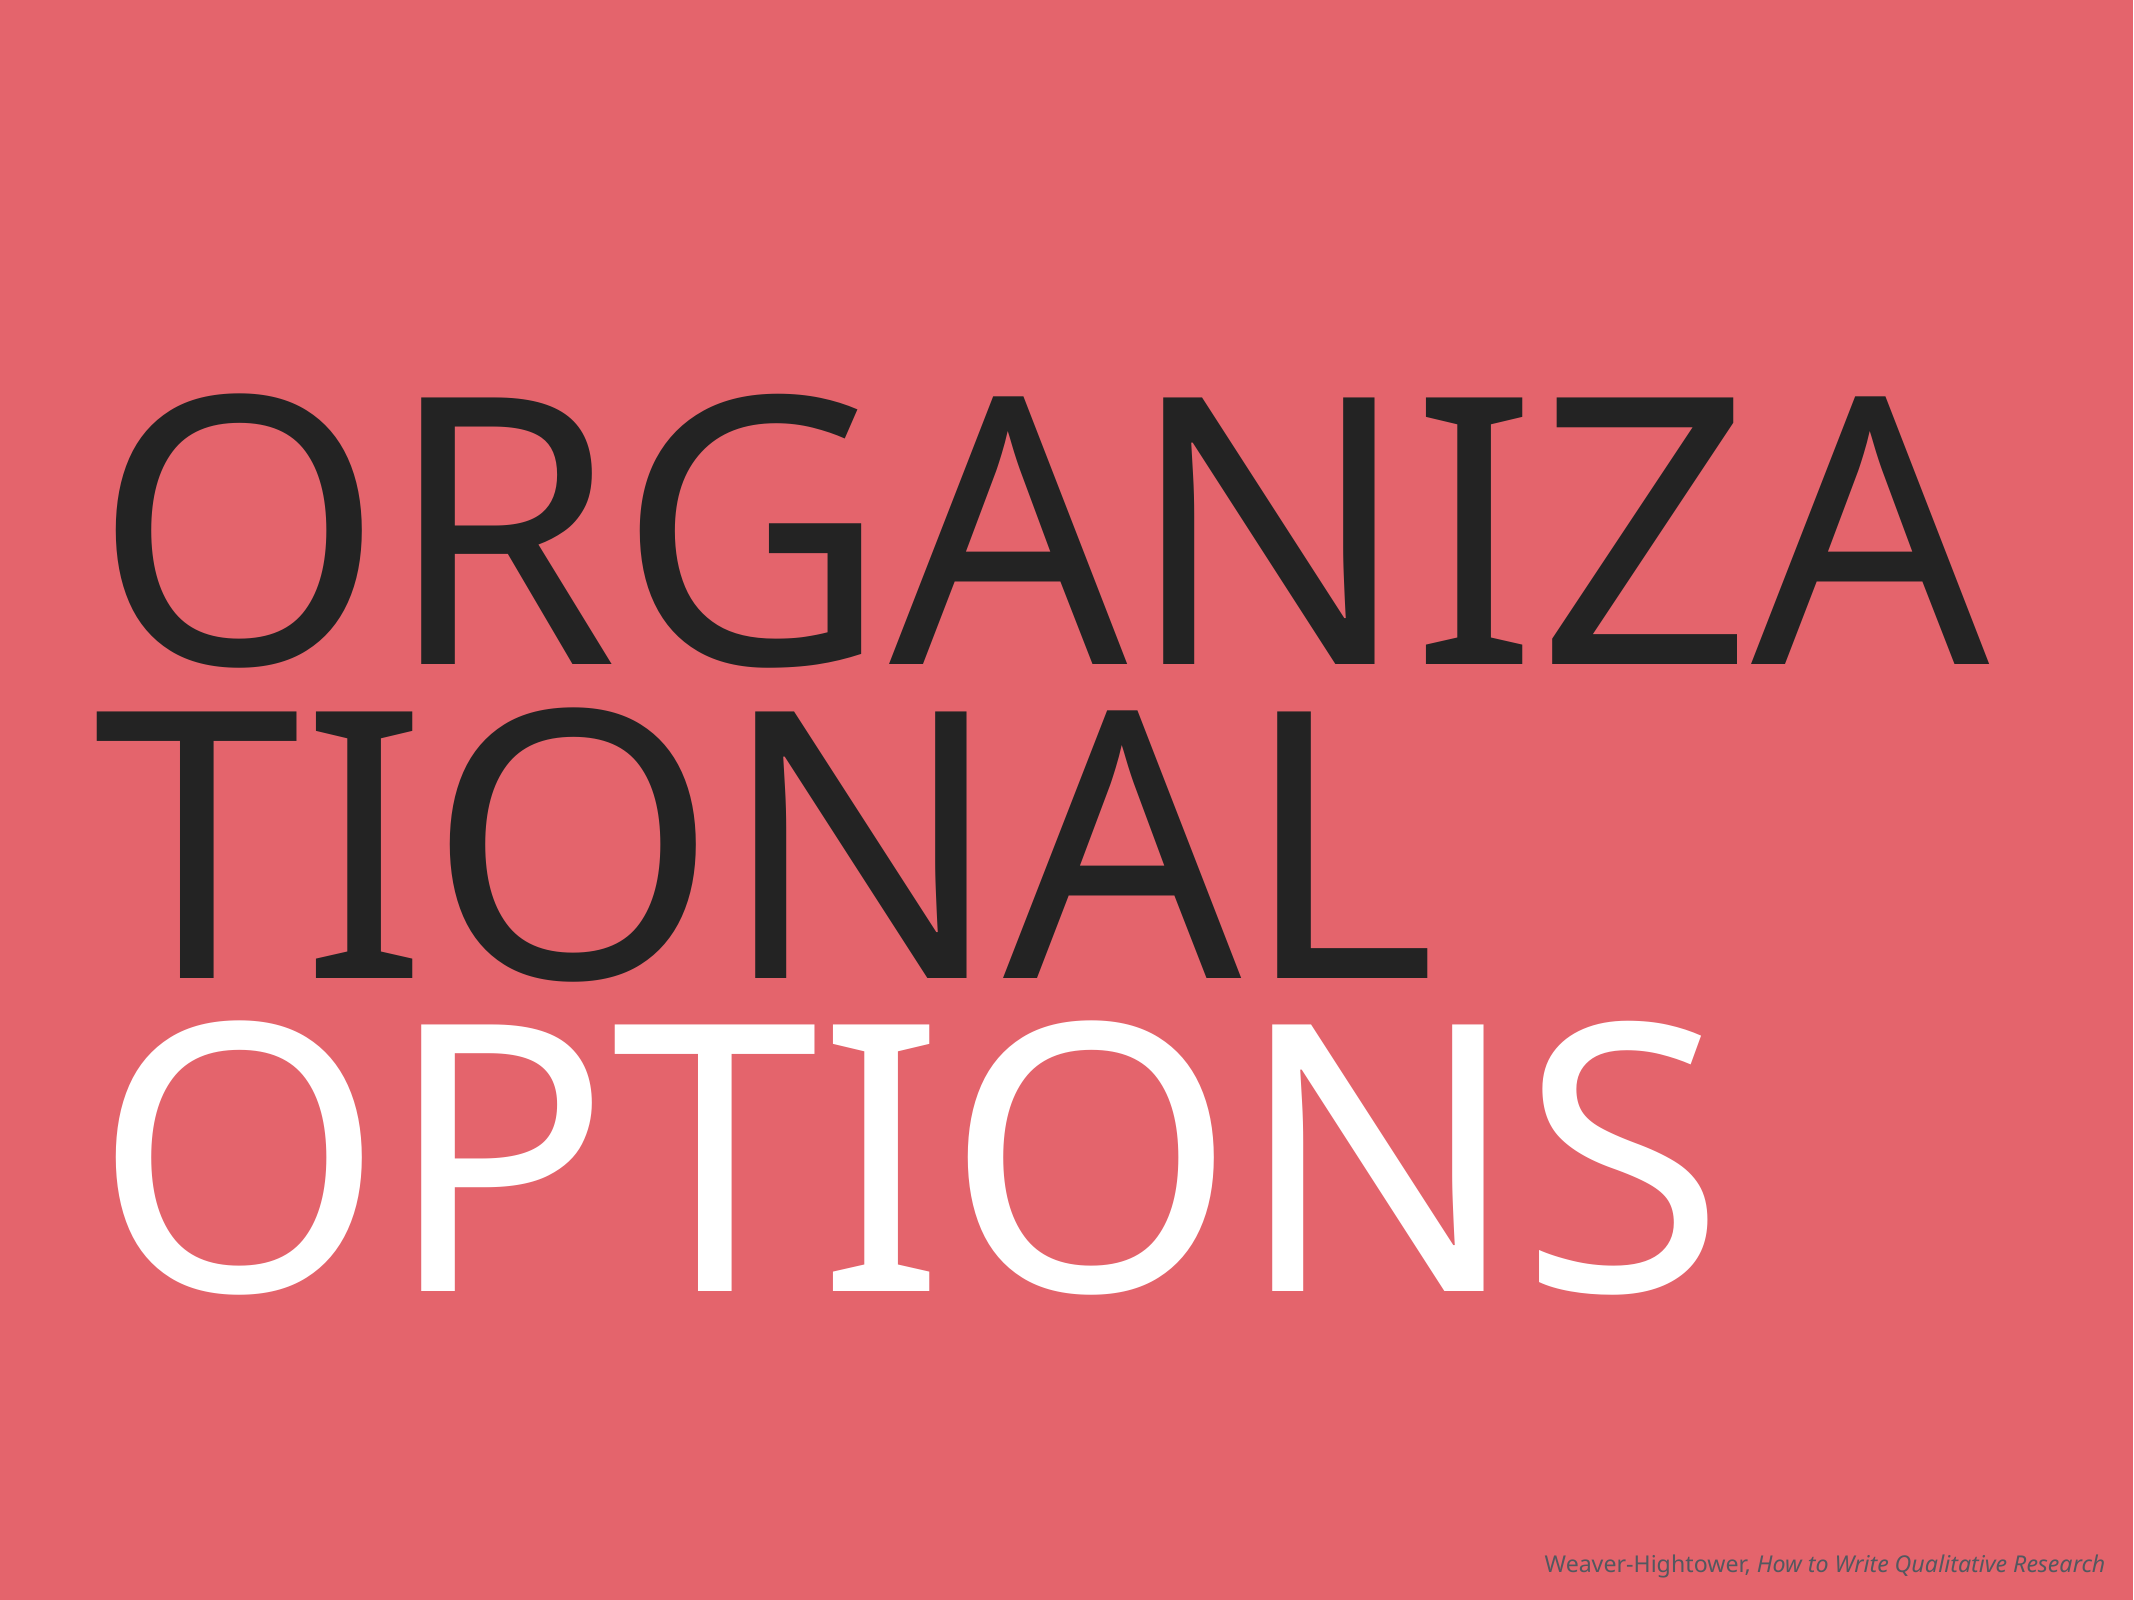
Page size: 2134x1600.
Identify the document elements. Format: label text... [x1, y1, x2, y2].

list Organizational Options [93, 363, 2086, 1406]
